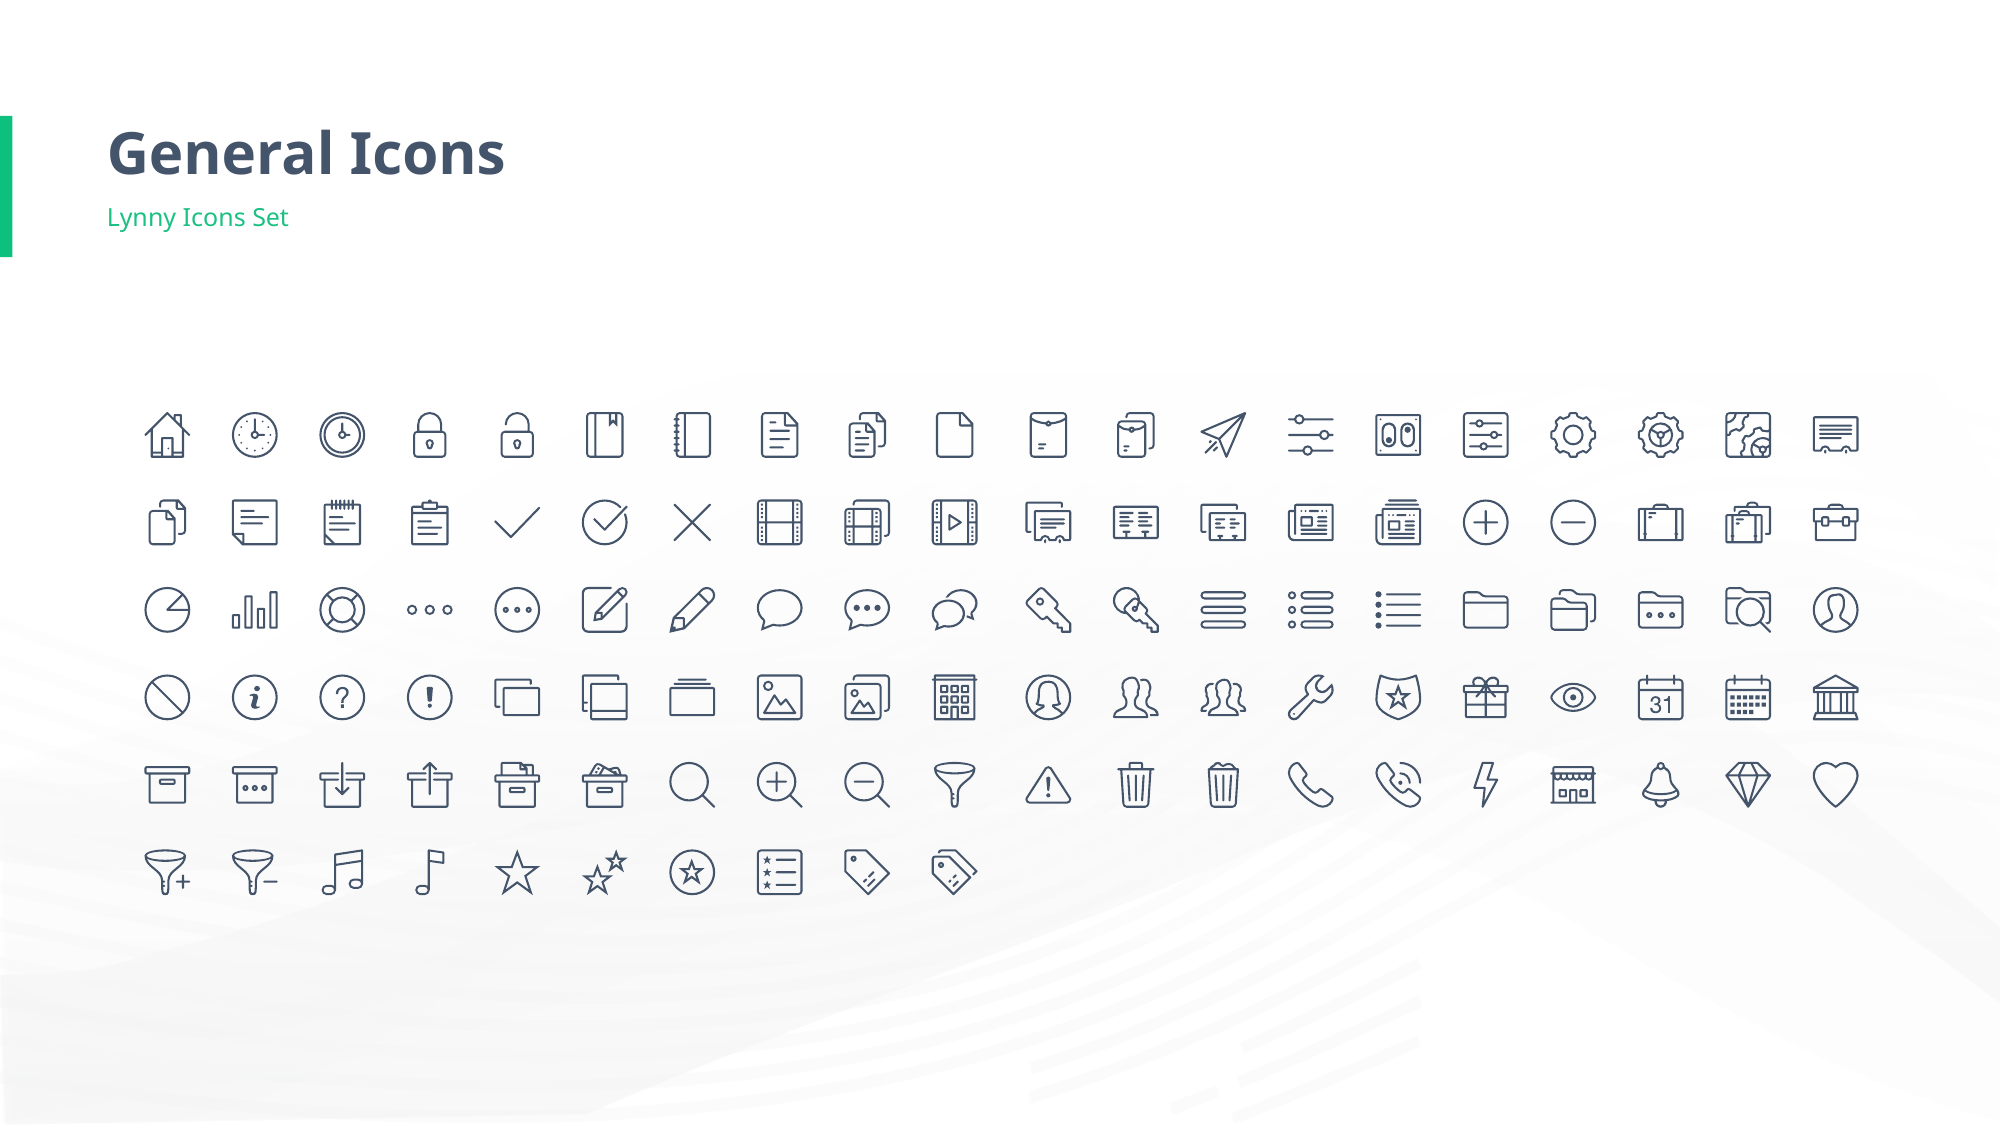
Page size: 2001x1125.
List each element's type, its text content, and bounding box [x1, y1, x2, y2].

text_box [144, 412, 191, 458]
text_box [1112, 587, 1159, 633]
text_box [415, 849, 445, 896]
text_box [1300, 605, 1334, 615]
text_box [319, 772, 366, 808]
text_box [1637, 412, 1684, 458]
text_box [323, 499, 362, 546]
text_box [1287, 674, 1334, 721]
text_box [231, 499, 278, 546]
text_box [411, 499, 449, 546]
text_box [494, 849, 541, 896]
text_box [931, 849, 978, 896]
text_box [319, 586, 366, 633]
text_box [321, 849, 364, 896]
text_box [502, 686, 541, 717]
text_box [669, 849, 716, 896]
text_box [1033, 510, 1072, 544]
text_box [231, 766, 278, 804]
text_box [319, 674, 366, 721]
text_box [1550, 766, 1597, 804]
text_box [1550, 682, 1597, 712]
text_box [1125, 412, 1155, 450]
text_box [1725, 412, 1772, 458]
text_box [844, 589, 891, 631]
text_box [1207, 761, 1239, 808]
text_box [586, 412, 624, 458]
text_box [231, 412, 278, 458]
text_box [1375, 601, 1382, 608]
text_box [844, 849, 891, 896]
text_box [844, 682, 882, 721]
text_box [581, 763, 628, 808]
text_box [231, 674, 278, 721]
text_box [231, 614, 241, 629]
text_box [756, 849, 803, 896]
text_box [1462, 499, 1509, 546]
text_box [945, 589, 978, 621]
text_box [1375, 507, 1422, 546]
text_box [581, 674, 620, 712]
text_box [1725, 587, 1772, 633]
text_box [494, 678, 532, 708]
text_box [1375, 414, 1422, 456]
text_box [1733, 501, 1772, 535]
text_box [1112, 505, 1159, 540]
text_box [1812, 587, 1859, 633]
text_box [1637, 503, 1684, 542]
text_box [494, 761, 541, 808]
text_box [1550, 597, 1588, 631]
text_box [931, 499, 978, 546]
text_box [931, 674, 978, 721]
text_box [1117, 761, 1155, 808]
text_box [1375, 761, 1422, 808]
text_box [1287, 445, 1334, 456]
text_box [413, 412, 447, 458]
text_box [175, 874, 191, 889]
text_box [1200, 412, 1247, 458]
text_box [269, 591, 278, 629]
text_box [1637, 591, 1684, 629]
picture [0, 0, 2000, 1125]
text_box [1287, 503, 1334, 542]
text_box [144, 766, 191, 804]
text_box [673, 503, 712, 542]
text_box [931, 599, 966, 631]
text_box [1287, 605, 1297, 615]
text_box [406, 604, 418, 616]
text_box [494, 586, 541, 633]
text_box [858, 412, 887, 448]
text_box [1112, 676, 1159, 719]
text_box [424, 604, 436, 616]
text_box [319, 412, 366, 458]
text_box [159, 499, 187, 535]
text_box [1462, 591, 1509, 629]
text_box [334, 761, 350, 796]
text_box [1300, 591, 1334, 600]
text_box [1287, 620, 1297, 629]
text_box [1558, 589, 1597, 623]
text_box [756, 589, 803, 631]
text_box [581, 586, 628, 633]
text_box [231, 849, 274, 896]
text_box [1025, 587, 1072, 633]
text_box [1725, 674, 1772, 721]
text_box [1550, 412, 1597, 458]
text_box [673, 412, 712, 458]
text_box [1812, 761, 1859, 808]
text_box [1642, 761, 1680, 808]
text_box [1375, 674, 1422, 721]
text_box [933, 761, 976, 808]
text_box [1287, 414, 1334, 425]
text_box [760, 412, 799, 458]
text_box [1029, 412, 1068, 458]
text_box [669, 686, 716, 717]
text_box [0, 115, 13, 258]
text_box [1375, 622, 1382, 629]
text_box [1812, 503, 1859, 542]
text_box [1117, 420, 1147, 458]
text_box [756, 761, 803, 808]
text_box [1725, 510, 1763, 544]
text_box [148, 509, 176, 546]
text_box [500, 412, 534, 458]
text_box [756, 674, 803, 721]
text_box [604, 849, 628, 873]
text_box General Icons [91, 116, 868, 195]
text_box [422, 761, 438, 796]
text_box [144, 674, 191, 721]
text_box [1025, 501, 1063, 533]
text_box [1200, 605, 1247, 615]
text_box [581, 863, 614, 896]
text_box [494, 506, 541, 539]
text_box [1300, 620, 1334, 629]
text_box [1473, 761, 1499, 808]
text_box [581, 499, 628, 546]
text_box [1025, 674, 1072, 721]
text_box [1287, 429, 1334, 441]
text_box [1200, 591, 1247, 600]
text_box [669, 586, 716, 633]
text_box [1462, 676, 1509, 719]
text_box [1025, 766, 1072, 804]
text_box [590, 682, 628, 721]
text_box [852, 674, 891, 712]
text_box [144, 849, 187, 896]
text_box [935, 412, 974, 458]
text_box [442, 604, 453, 616]
text_box [406, 772, 453, 808]
text_box [244, 595, 253, 629]
text_box [669, 761, 716, 808]
text_box [1812, 416, 1859, 454]
text_box [144, 586, 191, 633]
text_box [1637, 674, 1684, 721]
text_box [756, 499, 803, 546]
text_box [844, 507, 882, 546]
text_box [1375, 591, 1382, 598]
text_box [1725, 761, 1772, 808]
text_box [1550, 499, 1597, 546]
text_box [1200, 503, 1238, 533]
text_box [256, 607, 266, 629]
text_box [1208, 512, 1247, 542]
text_box [1287, 591, 1297, 600]
text_box [848, 422, 876, 458]
text_box [1200, 678, 1247, 717]
text_box [844, 761, 891, 808]
text_box [406, 674, 453, 721]
text_box [1375, 611, 1382, 619]
text_box Lynny Icons Set [91, 197, 825, 240]
text_box [1200, 620, 1247, 629]
text_box [1462, 412, 1509, 458]
text_box [1812, 674, 1859, 721]
text_box [852, 499, 891, 537]
text_box [1287, 761, 1334, 808]
